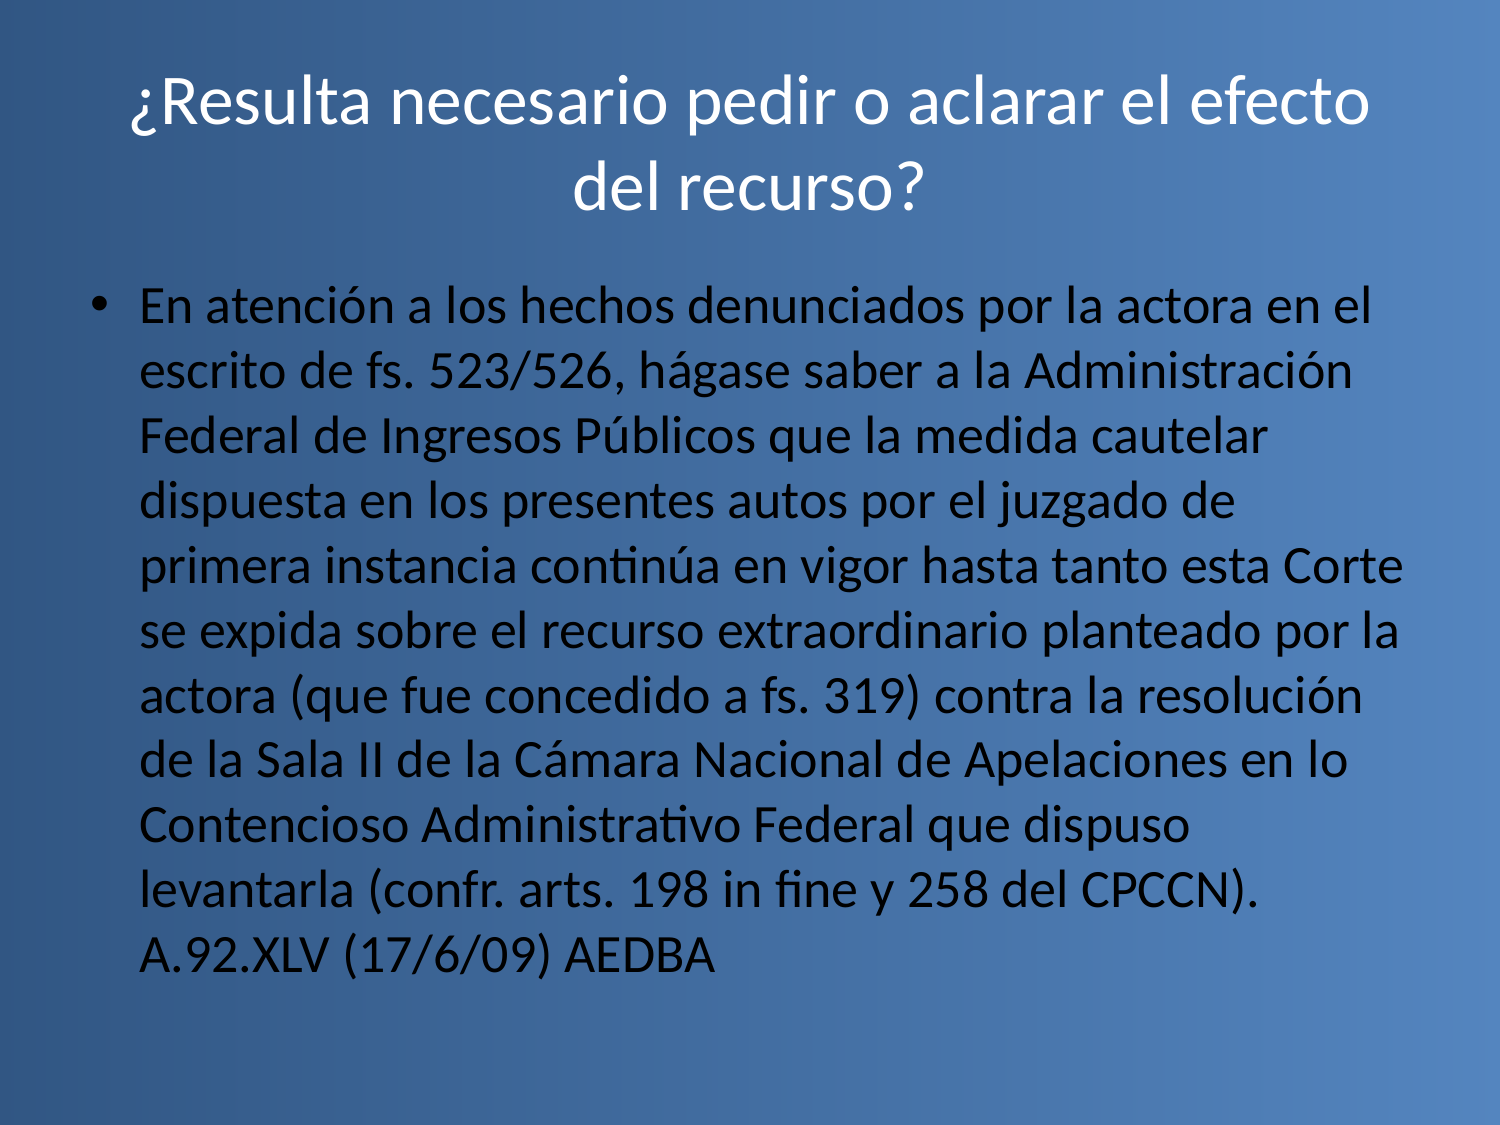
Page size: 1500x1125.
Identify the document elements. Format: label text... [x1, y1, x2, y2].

list En atención a los hechos denunciados por la actora en el escrito de fs. 523/526, hágase saber a la Administración Federal de Ingresos Públicos que la medida cautelar dispuesta en los presentes autos por el juzgado de primera instancia continúa en vigor hasta tanto esta Corte se expida sobre el recurso extraordinario planteado por la actora (que fue concedido a fs. 319) contra la resolución de la Sala II de la Cámara Nacional de Apelaciones en lo Contencioso Administrativo Federal que dispuso levantarla (confr. arts. 198 in fine y 258 del CPCCN). A.92.XLV (17/6/09) AEDBA [75, 262, 1425, 1005]
title ¿Resulta necesario pedir o aclarar el efecto del recurso? [75, 45, 1425, 233]
